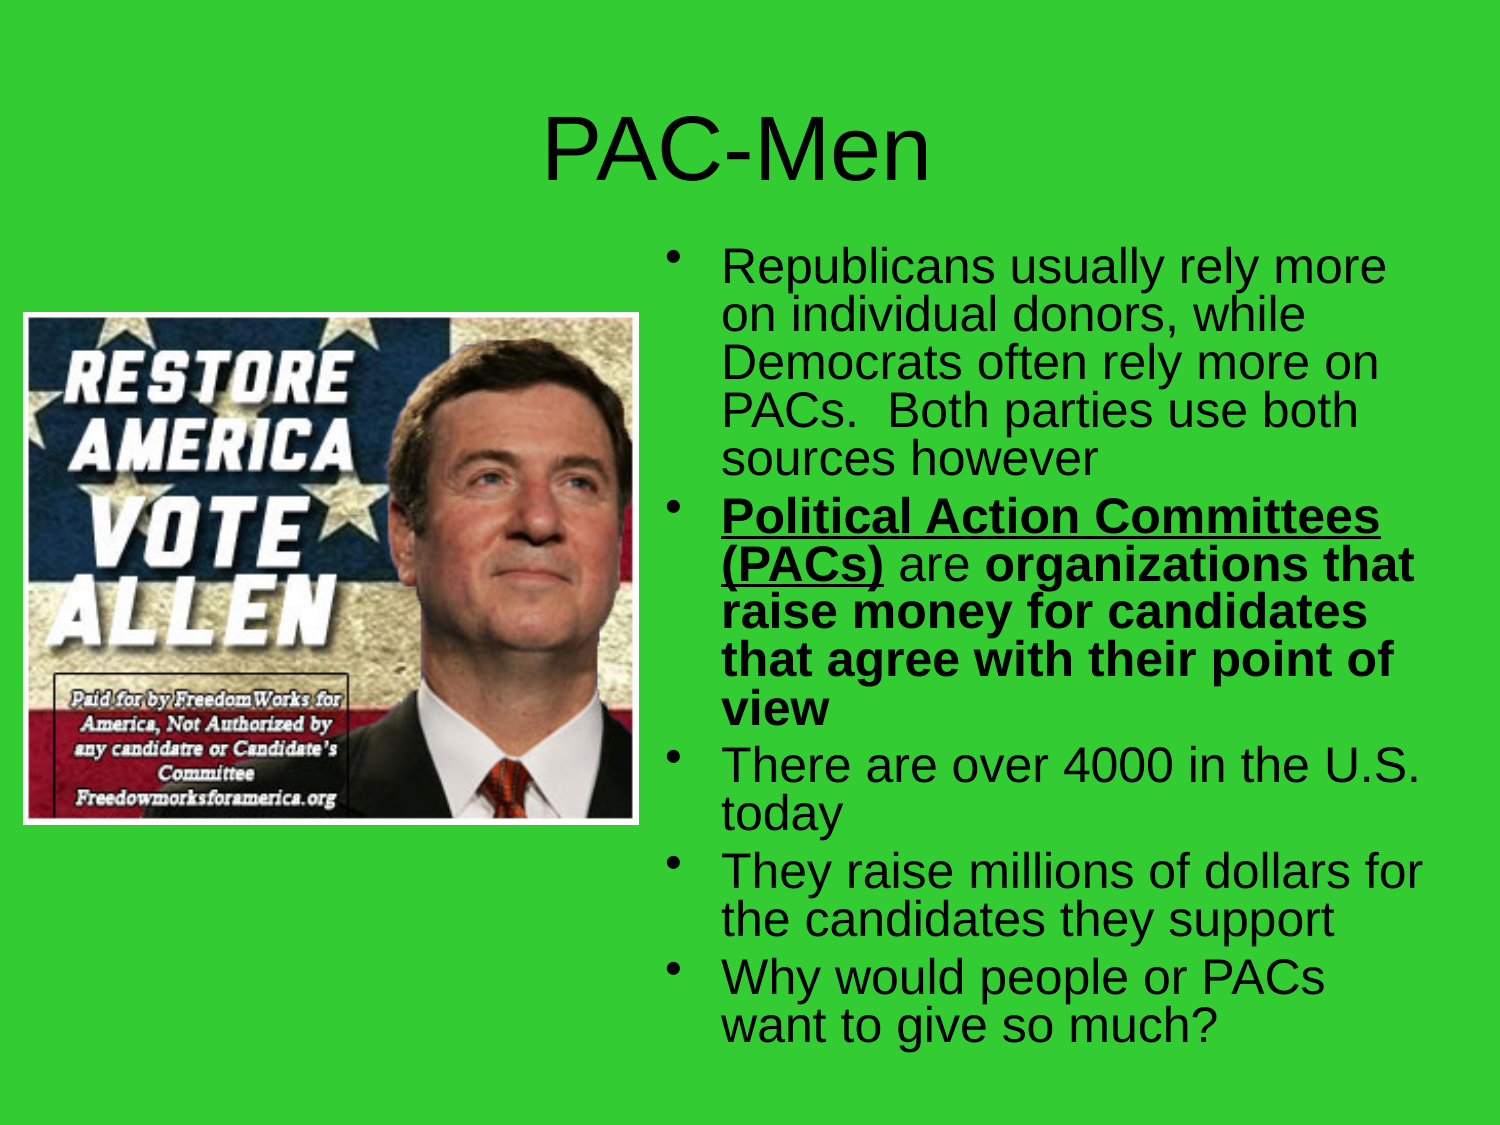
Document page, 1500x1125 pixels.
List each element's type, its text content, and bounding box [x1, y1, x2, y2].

list Republicans usually rely more on individual donors, while Democrats often rely more on PACs. Both parties use both sources however Political Action Committees (PACs) are organizations that raise money for candidates that agree with their point of view There are over 4000 in the U.S. today They raise millions of dollars for the candidates they support Why would people or PACs want to give so much? [650, 237, 1450, 1075]
title PAC-Men [99, 50, 1375, 238]
picture [23, 312, 640, 826]
